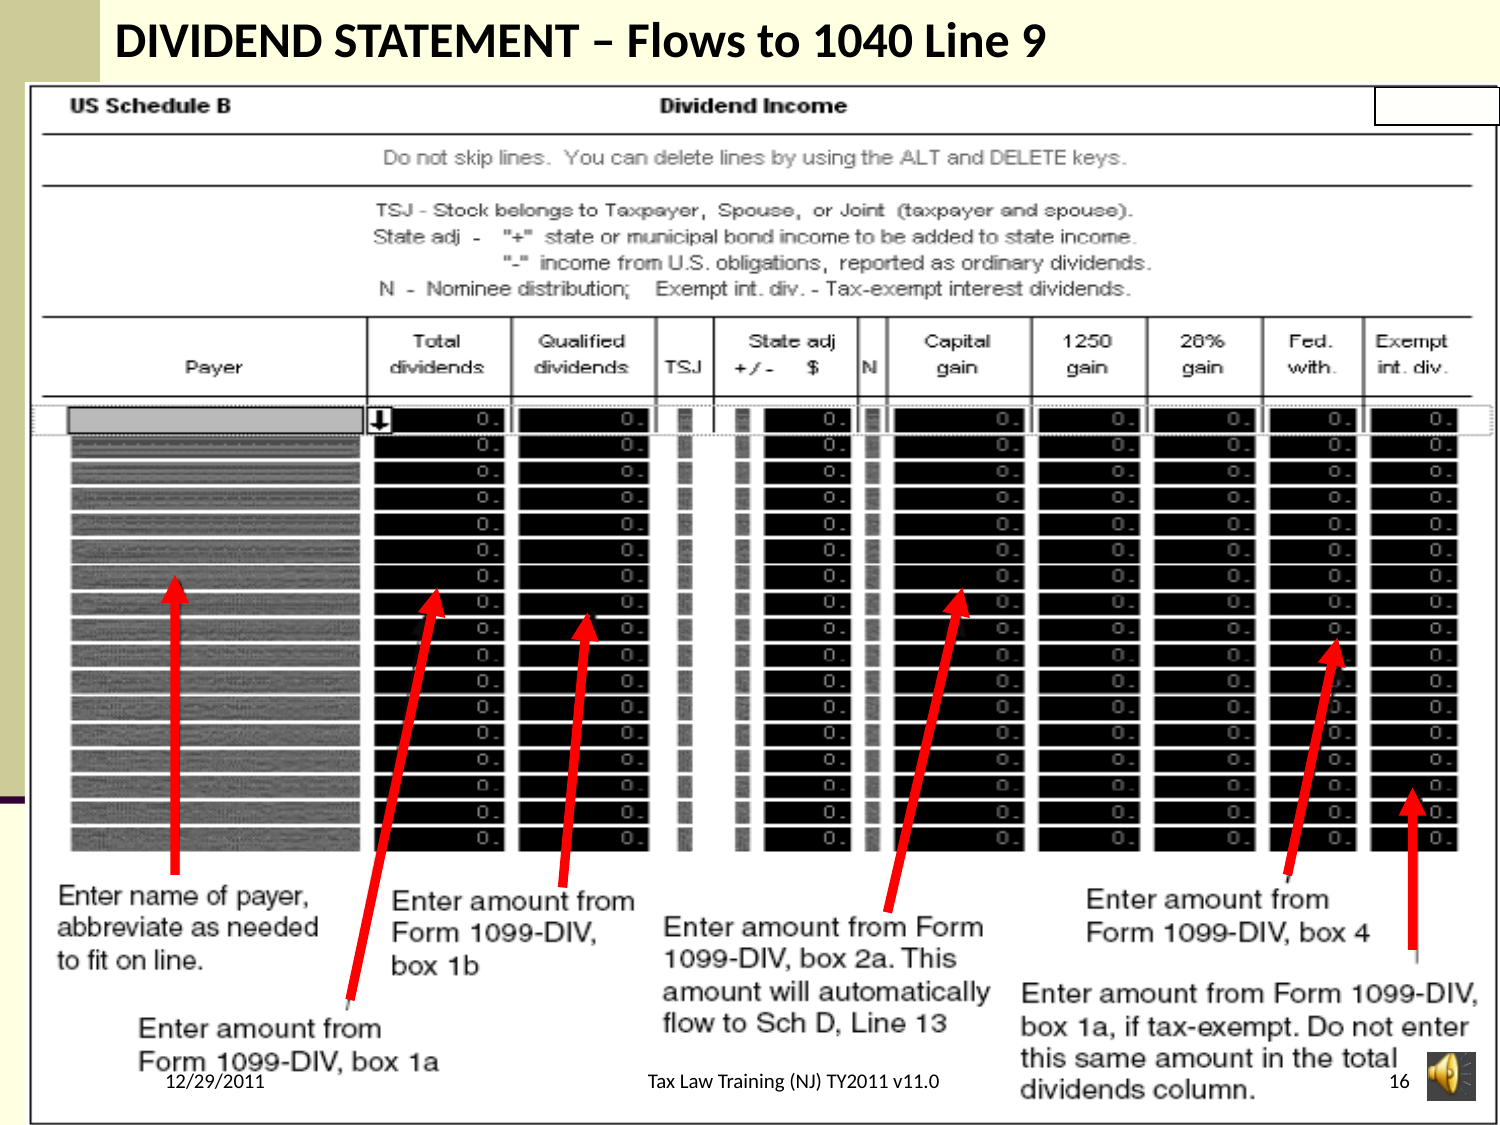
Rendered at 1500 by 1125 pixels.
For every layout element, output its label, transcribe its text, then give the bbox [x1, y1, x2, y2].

text_box DIVIDEND STATEMENT – Flows to 1040 Line 9 [99, 0, 1500, 75]
picture [24, 81, 1500, 1125]
